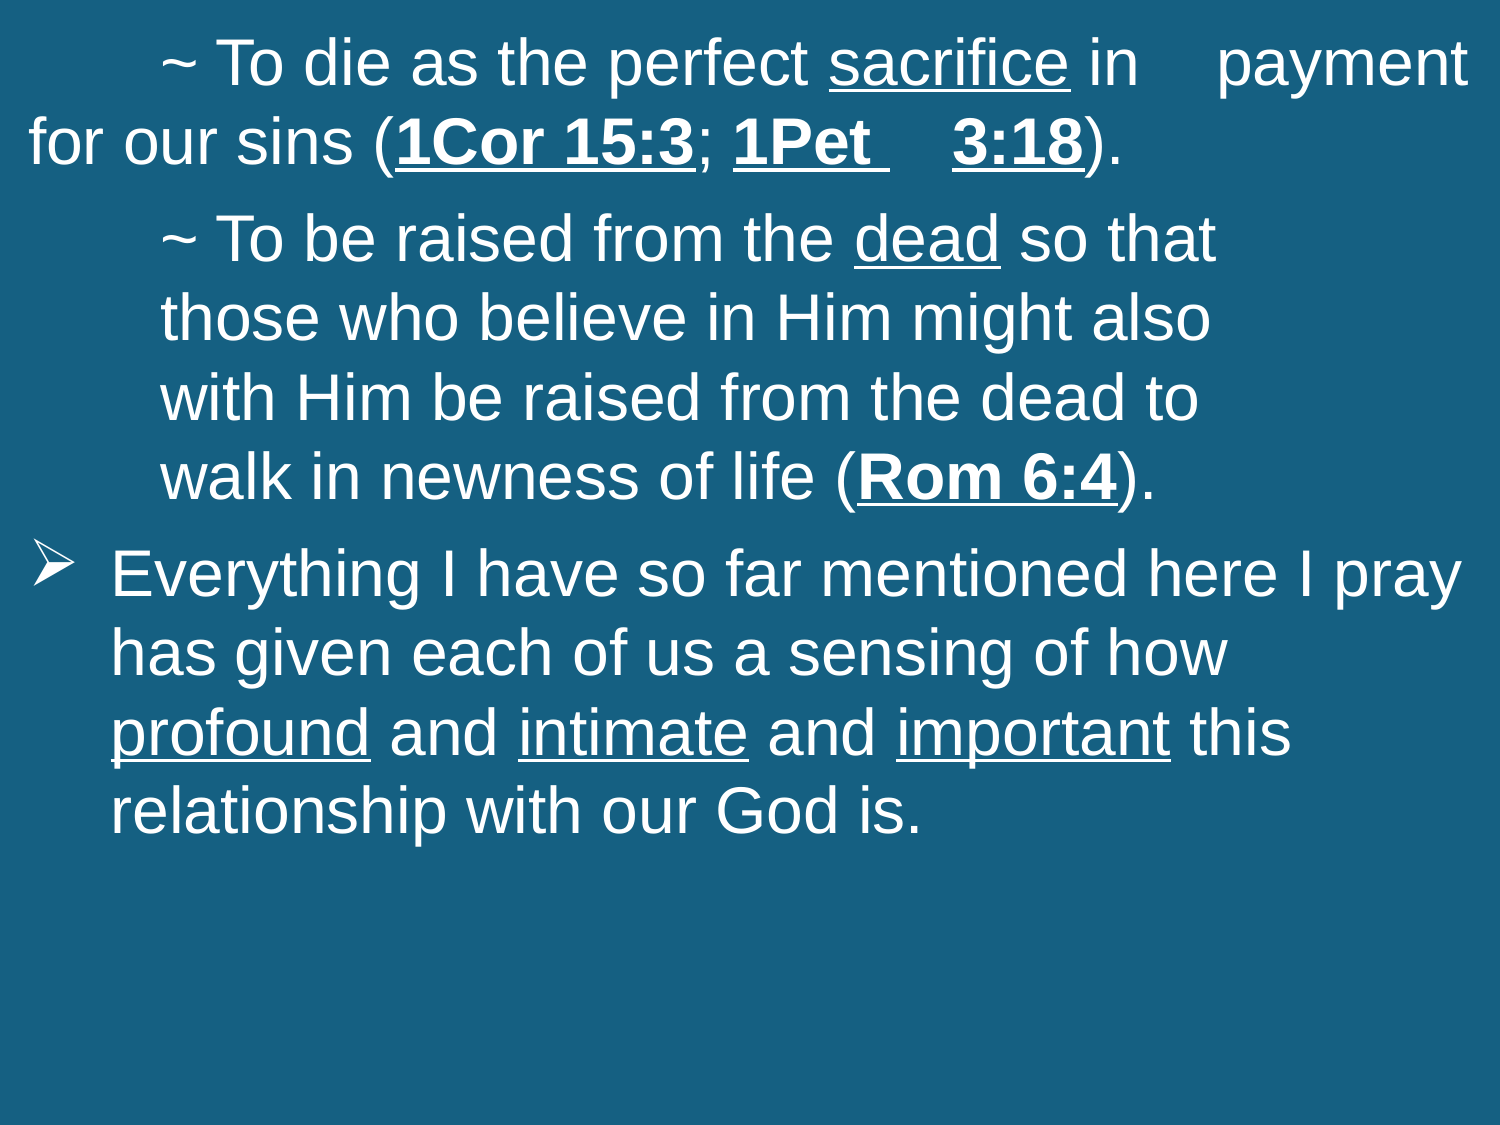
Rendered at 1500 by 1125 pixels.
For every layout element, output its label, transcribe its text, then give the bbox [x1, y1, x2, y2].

subtitle ~ To die as the perfect sacrifice in payment for our sins (1Cor 15:3; 1Pet 3:18). ~ To be raised from the dead so that those who believe in Him might also with Him be raised from the dead to walk in newness of life (Rom 6:4). Everything I have so far mentioned here I pray has given each of us a sensing of how profound and intimate and important this relationship with our God is. [13, 11, 1490, 1111]
